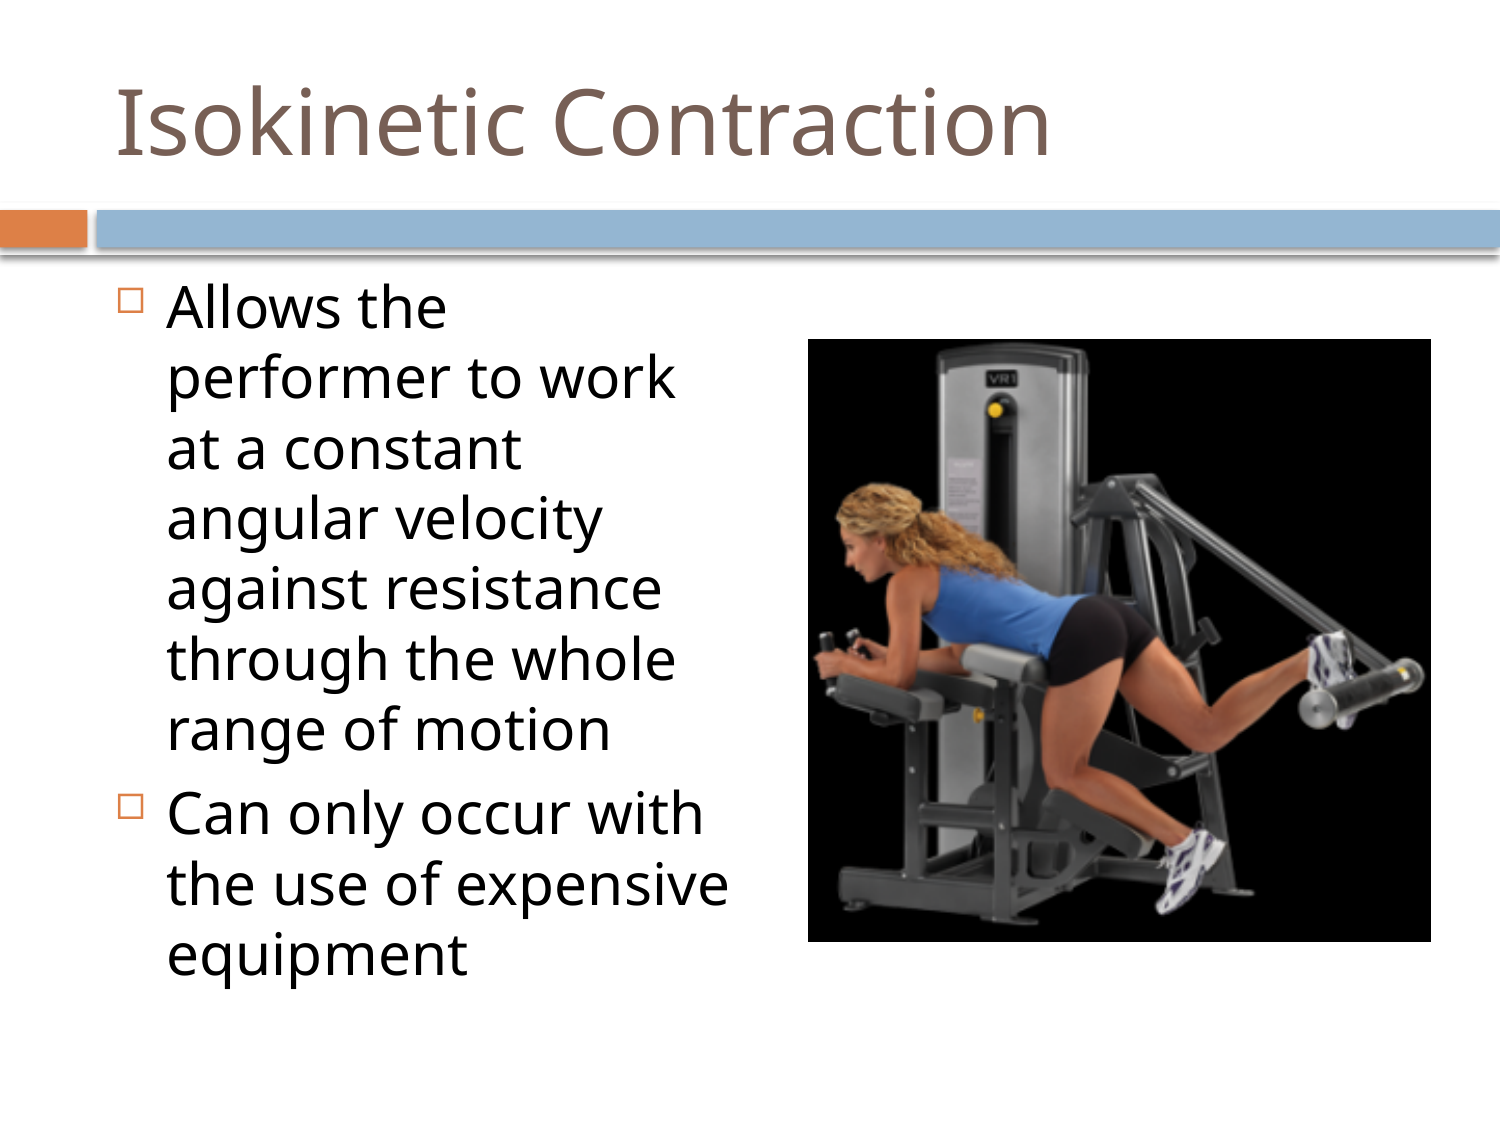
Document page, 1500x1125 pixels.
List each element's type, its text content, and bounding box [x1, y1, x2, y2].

list Allows the performer to work at a constant angular velocity against resistance through the whole range of motion Can only occur with the use of expensive equipment [100, 262, 750, 1055]
picture [808, 339, 1432, 942]
title Isokinetic Contraction [100, 37, 1438, 200]
